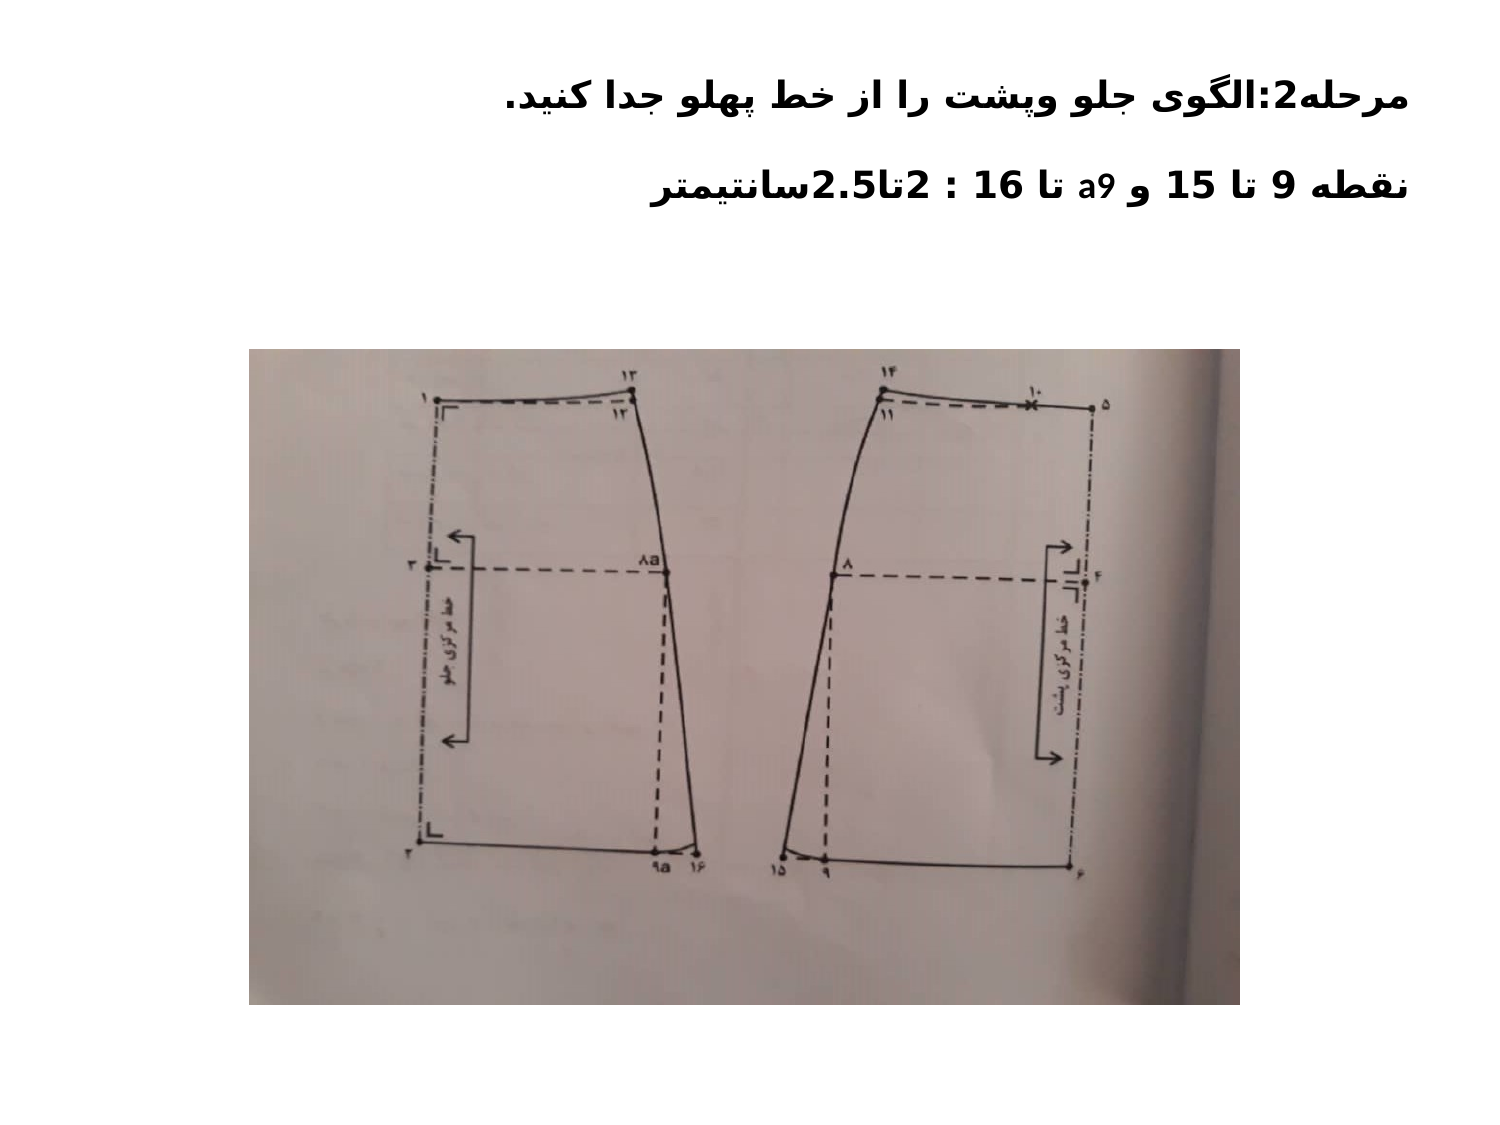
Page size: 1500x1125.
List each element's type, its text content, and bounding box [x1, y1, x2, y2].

title مرحله2:الگوی جلو وپشت را از خط پهلو جدا کنید. نقطه 9 تا 15 و a9 تا 16 : 2تا2.5سانتیمتر [75, 45, 1425, 233]
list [249, 349, 1241, 1006]
